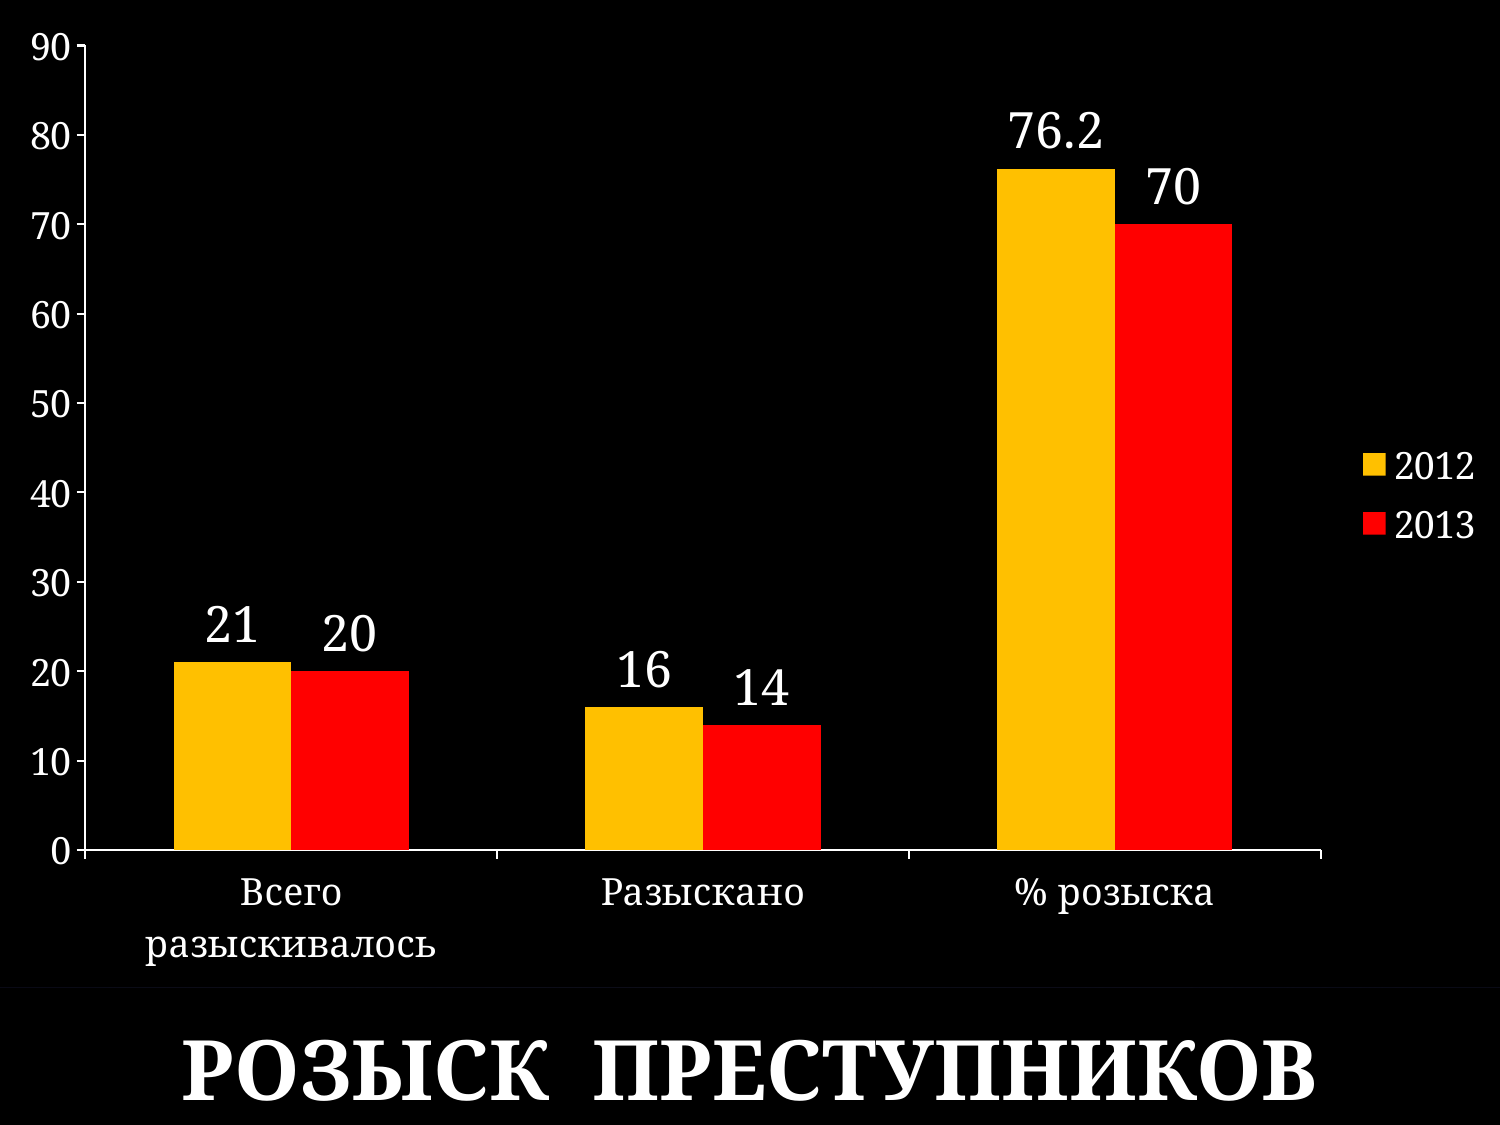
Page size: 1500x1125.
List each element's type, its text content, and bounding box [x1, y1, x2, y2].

title РОЗЫСК ПРЕСТУПНИКОВ [0, 1001, 1500, 1125]
chart [0, 0, 1500, 989]
